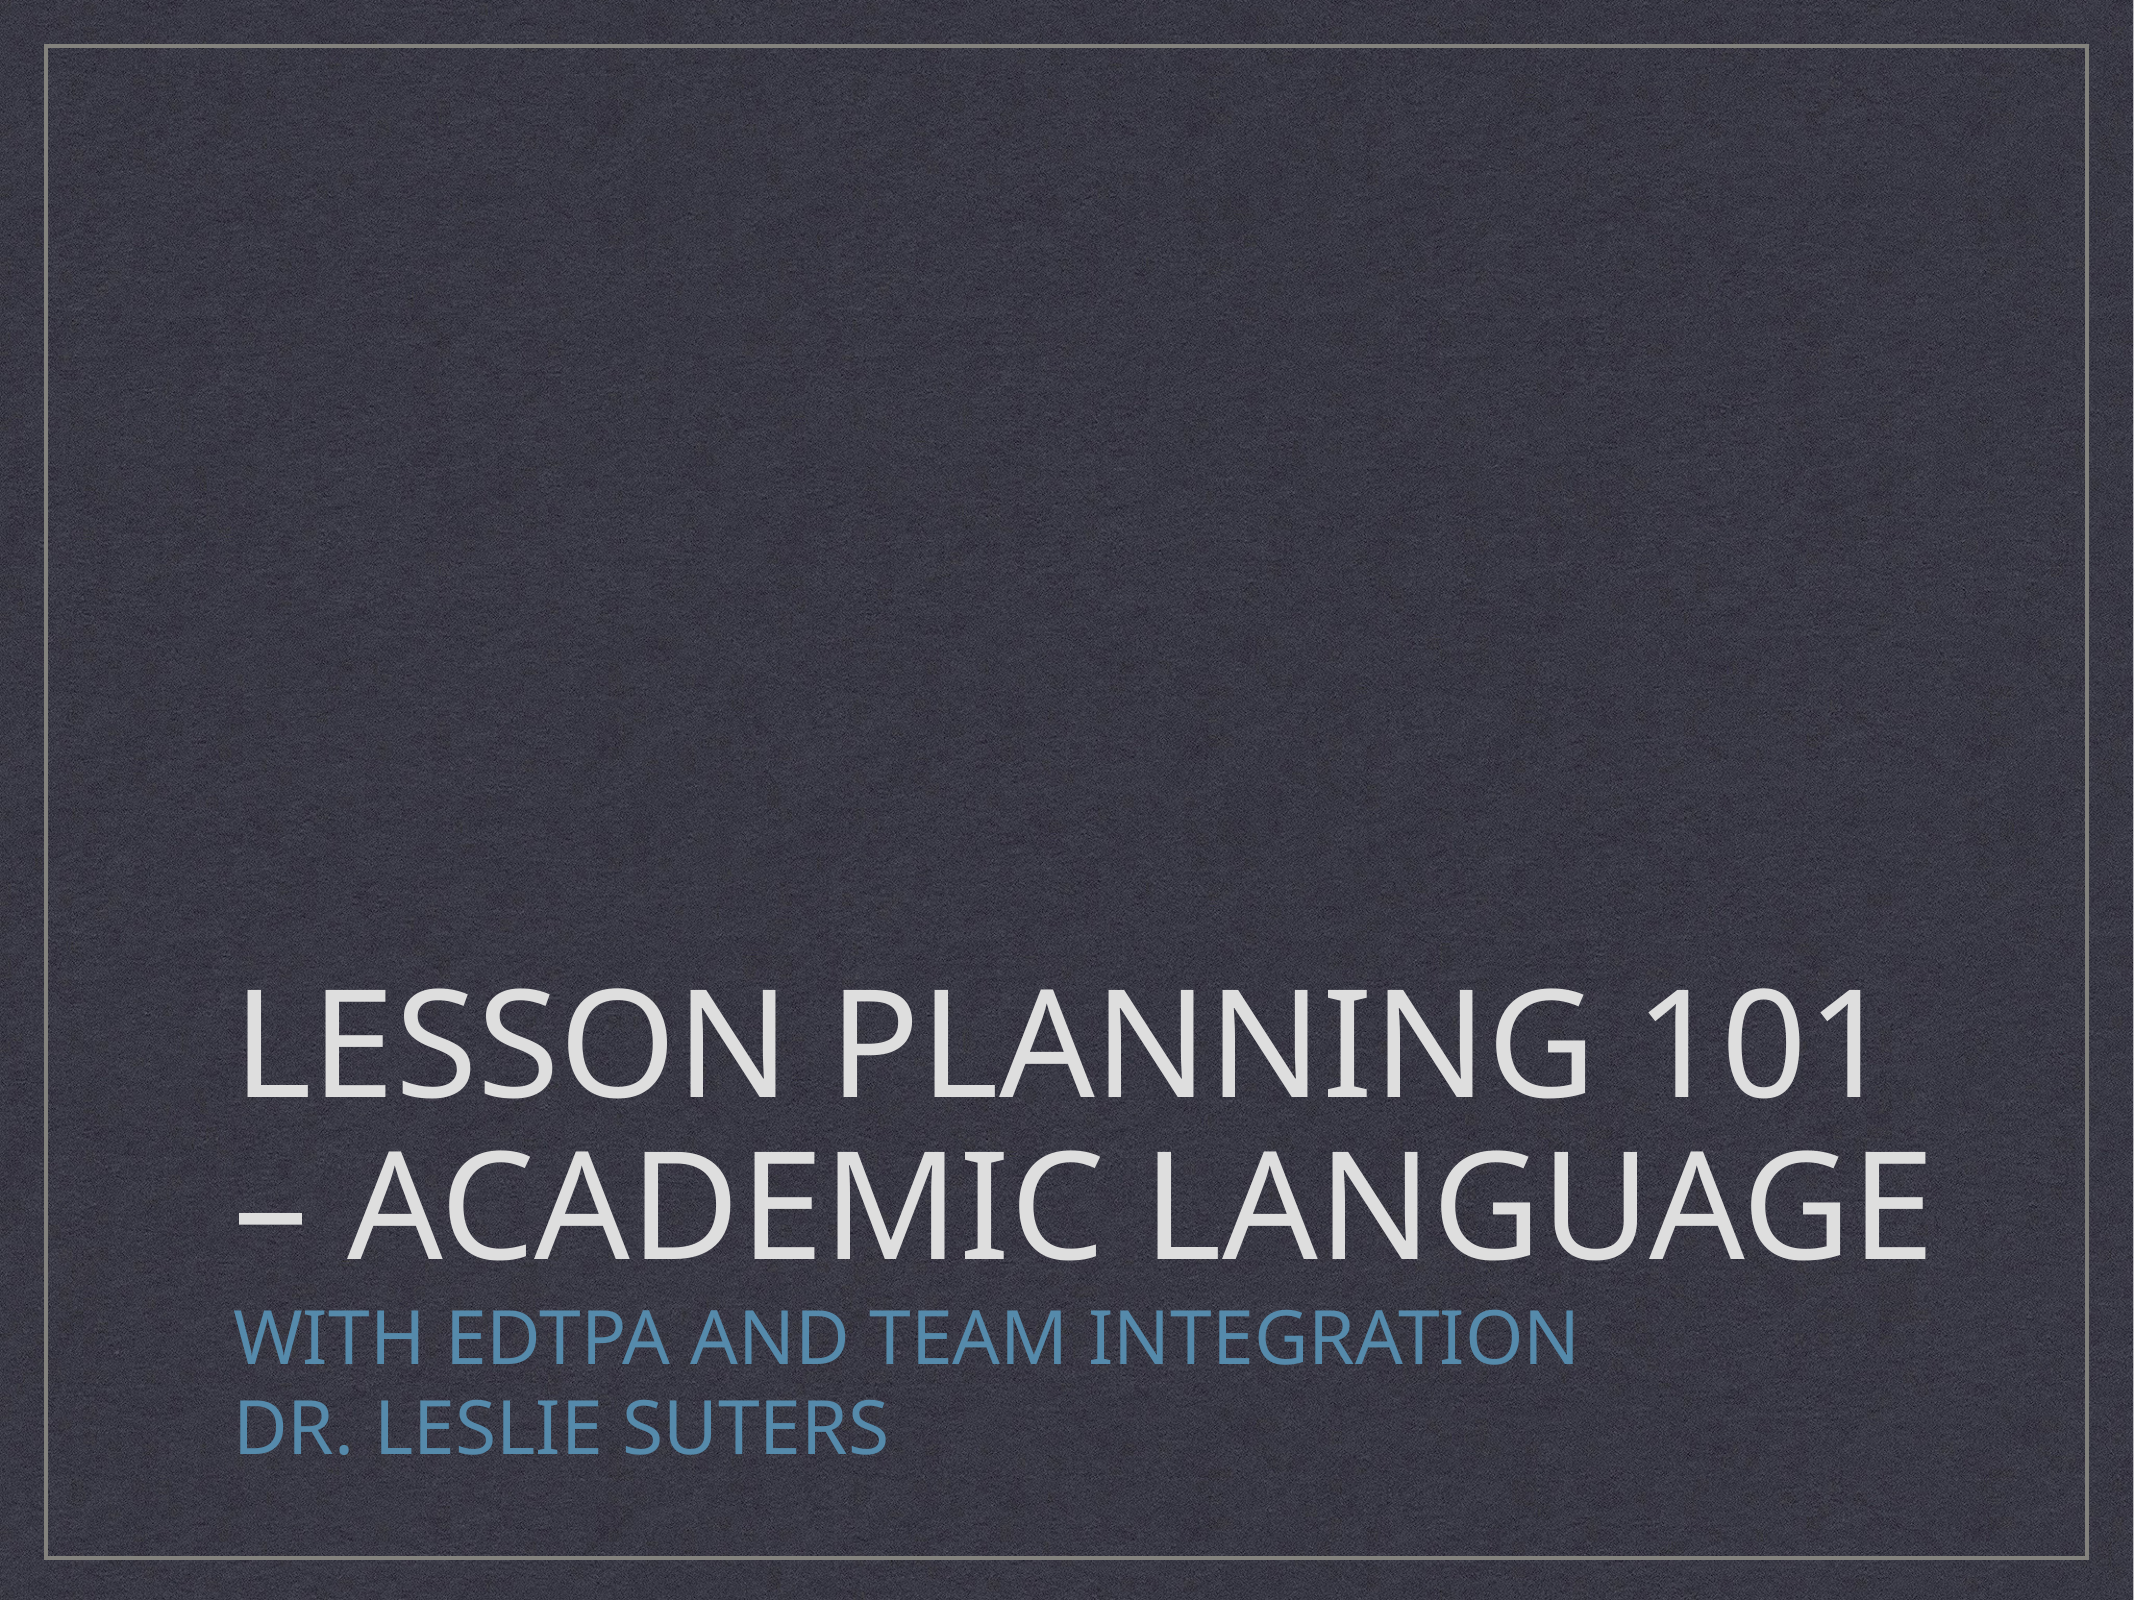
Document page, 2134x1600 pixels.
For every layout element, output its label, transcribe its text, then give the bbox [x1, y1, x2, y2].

picture [0, 0, 2134, 1600]
title Lesson Planning 101 – Academic Language [232, 859, 1963, 1289]
list with Edtpa and TEAM integration Dr. Leslie suters [232, 1289, 1963, 1516]
